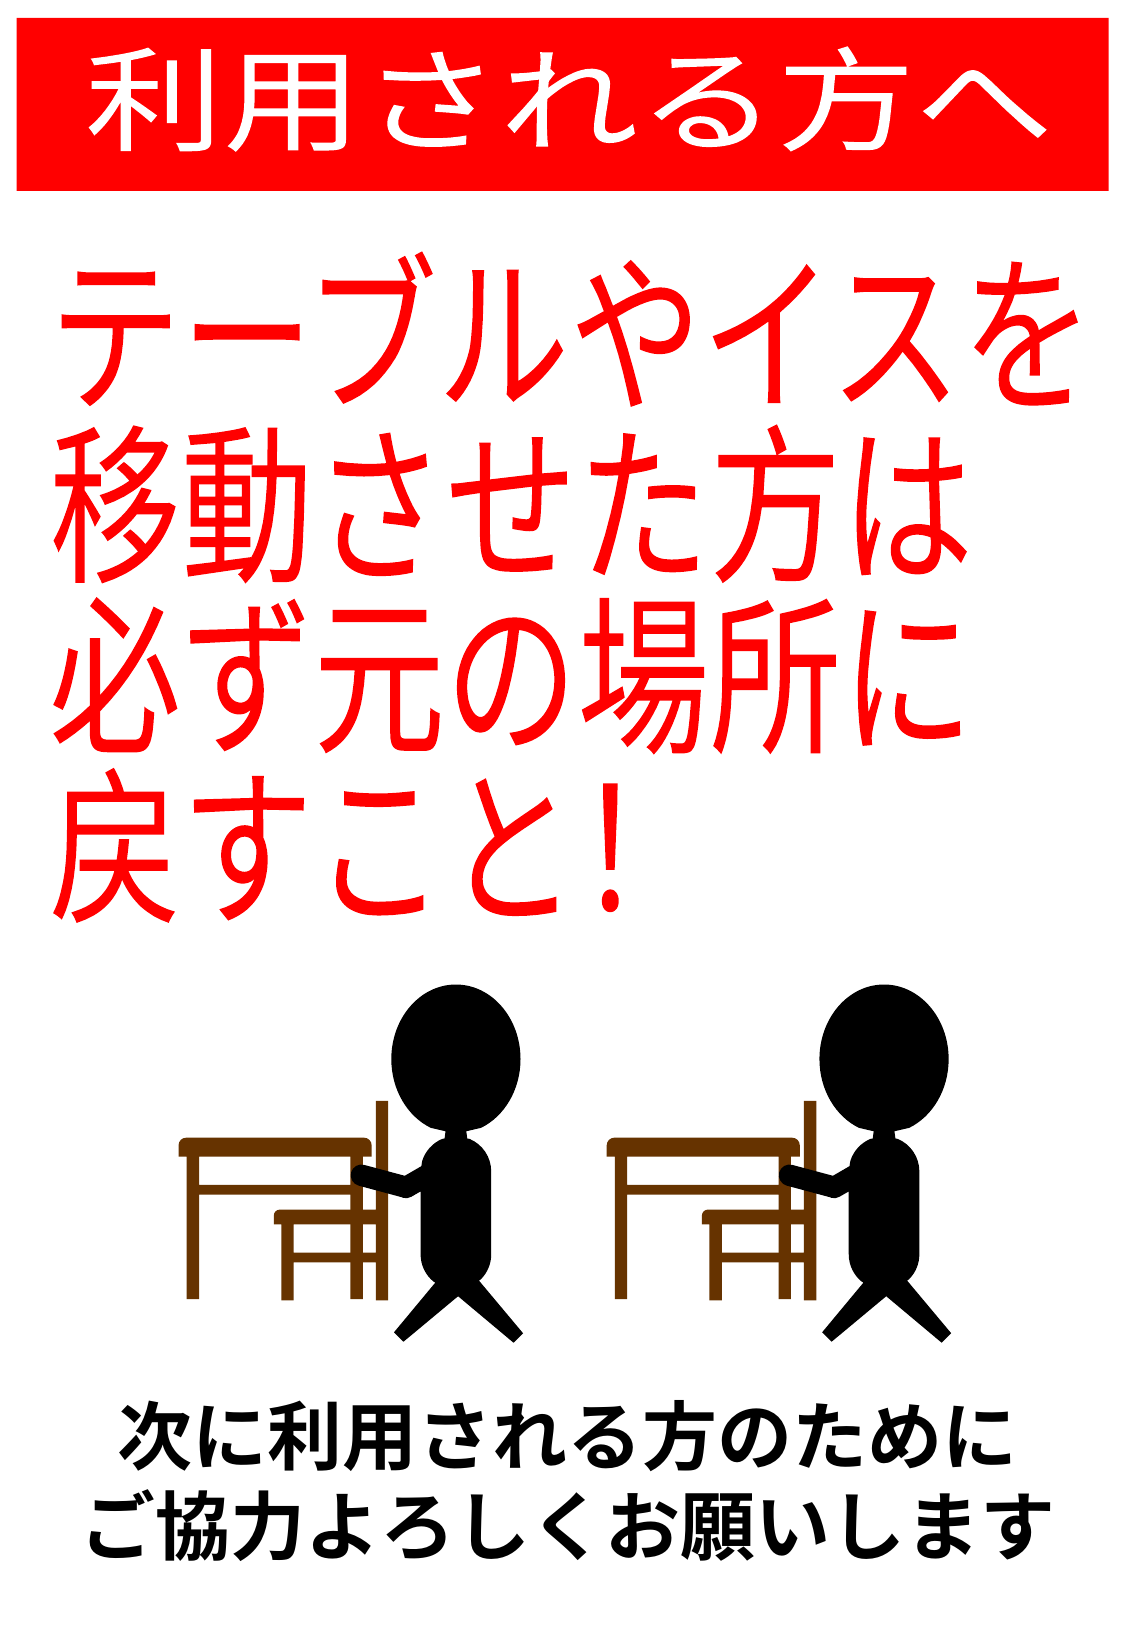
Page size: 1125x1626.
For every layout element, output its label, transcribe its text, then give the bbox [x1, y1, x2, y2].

text_box 次に利用される方のために ご協力よろしくお願いします [48, 1381, 1087, 1577]
text_box [14, 16, 1111, 193]
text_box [606, 984, 952, 1343]
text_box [178, 984, 524, 1343]
